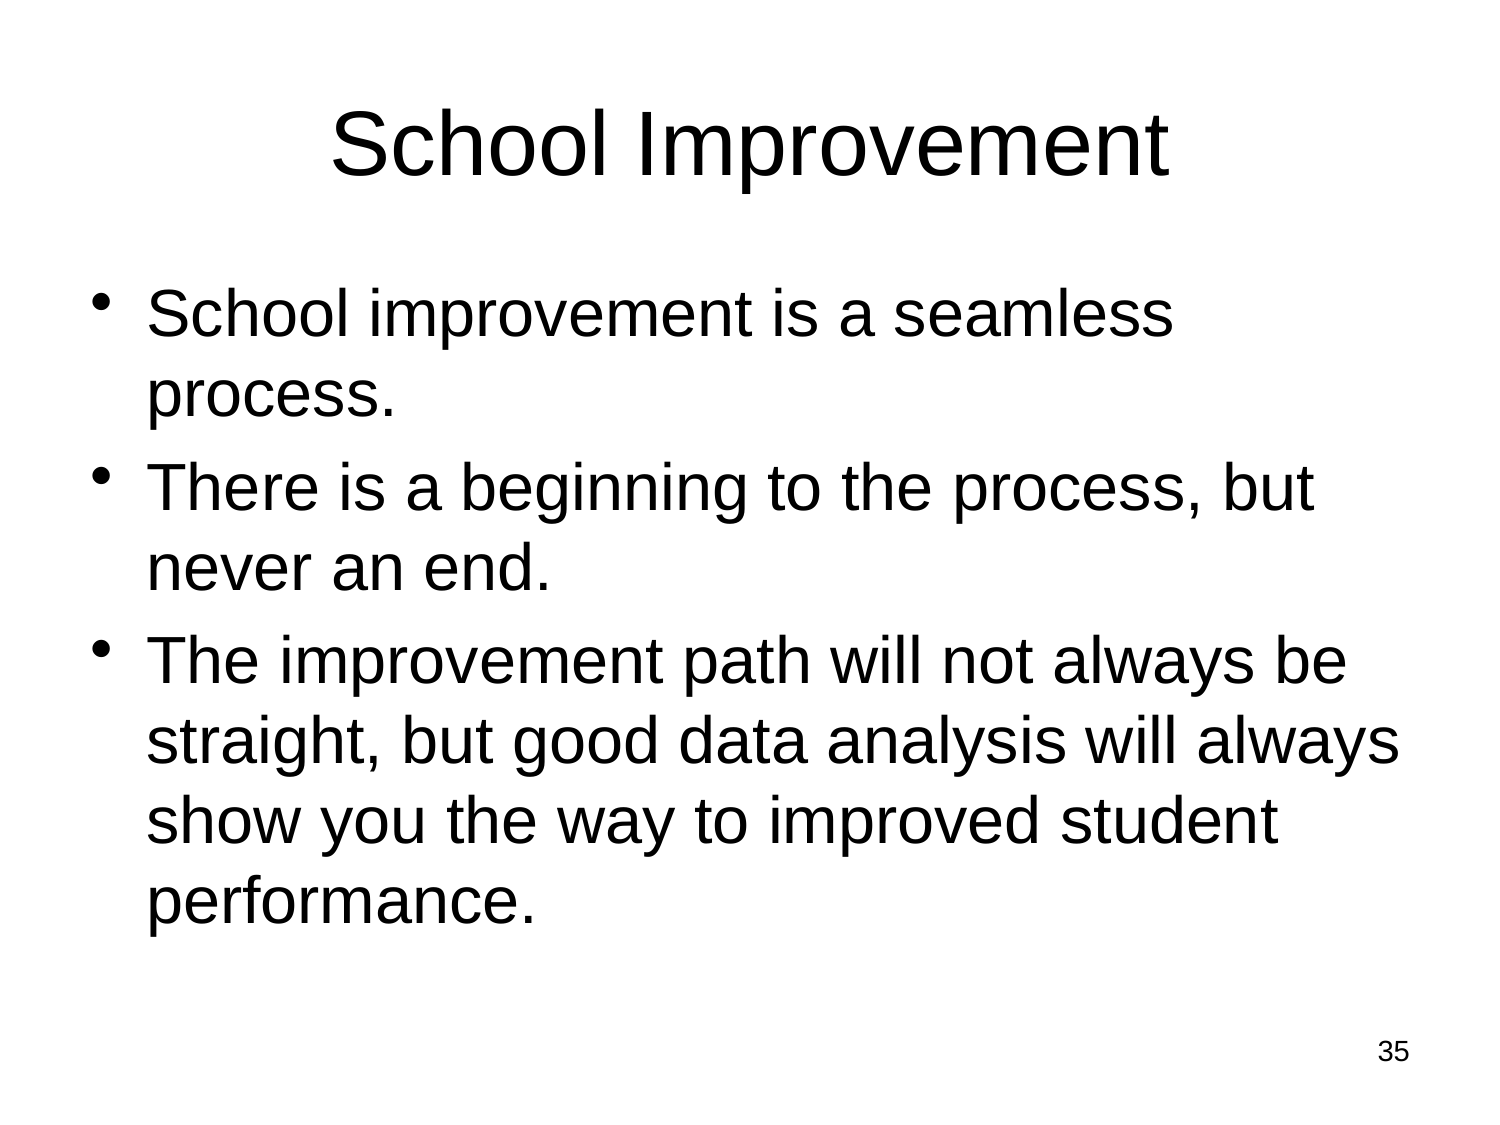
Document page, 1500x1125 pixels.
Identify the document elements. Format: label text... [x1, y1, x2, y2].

title School Improvement [74, 44, 1426, 233]
slide_number 35 [1074, 1024, 1426, 1103]
list School improvement is a seamless process. There is a beginning to the process, but never an end. The improvement path will not always be straight, but good data analysis will always show you the way to improved student performance. [74, 262, 1426, 1006]
